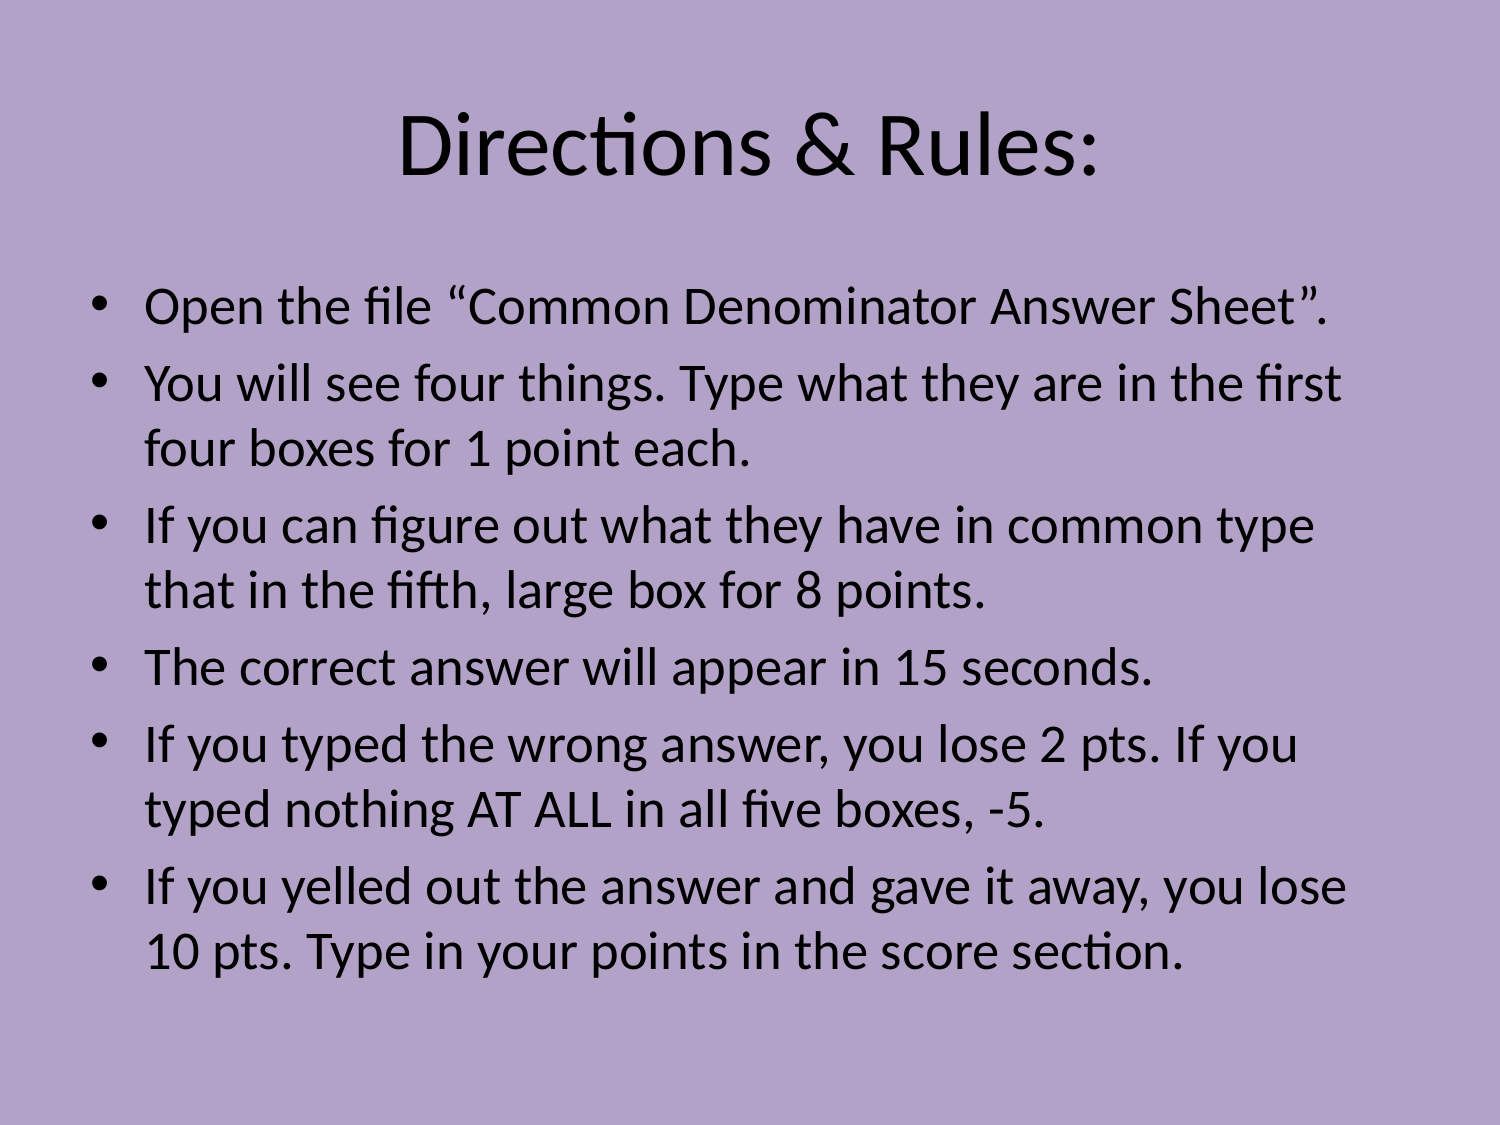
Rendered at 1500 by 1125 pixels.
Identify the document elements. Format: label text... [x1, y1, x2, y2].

title Directions & Rules: [75, 45, 1425, 233]
list Open the file “Common Denominator Answer Sheet”. You will see four things. Type what they are in the first four boxes for 1 point each. If you can figure out what they have in common type that in the fifth, large box for 8 points. The correct answer will appear in 15 seconds. If you typed the wrong answer, you lose 2 pts. If you typed nothing AT ALL in all five boxes, -5. If you yelled out the answer and gave it away, you lose 10 pts. Type in your points in the score section. [75, 262, 1425, 1005]
